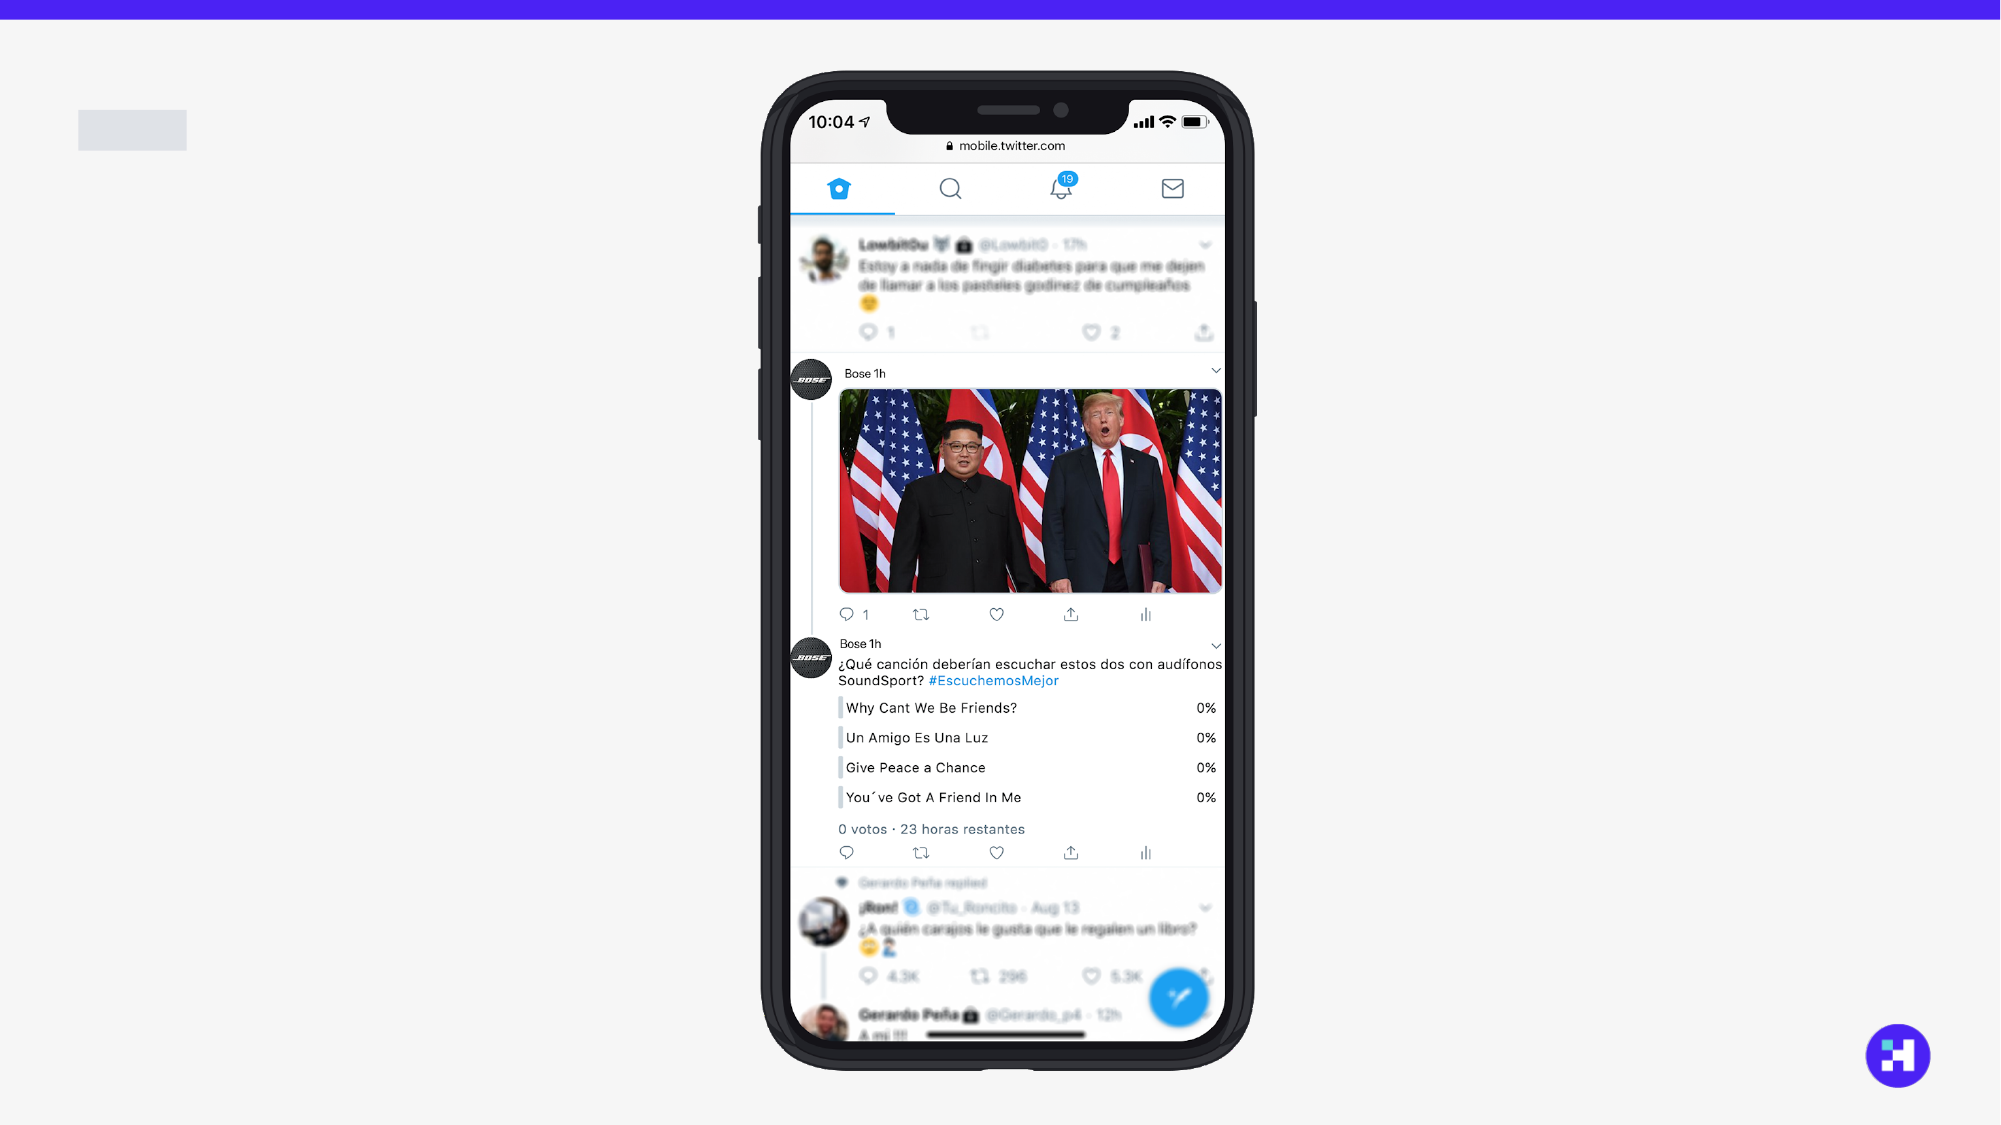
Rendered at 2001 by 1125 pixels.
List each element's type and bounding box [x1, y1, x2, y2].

picture [183, 0, 1817, 1125]
picture [1853, 1015, 1940, 1095]
